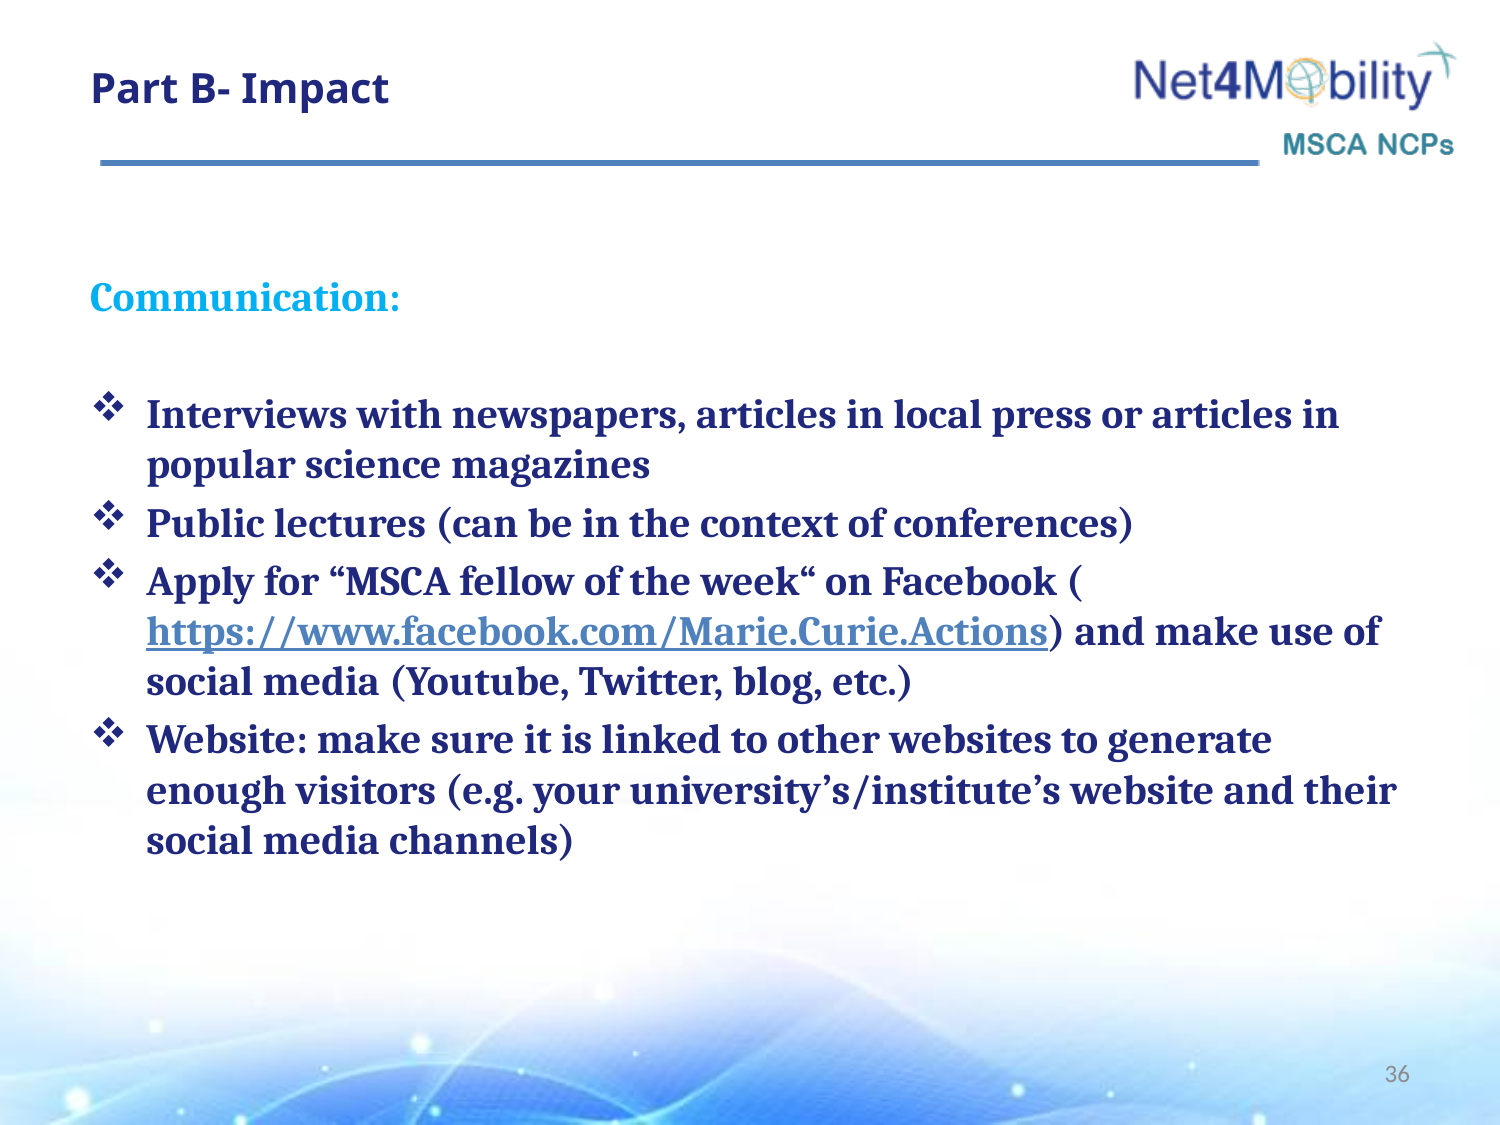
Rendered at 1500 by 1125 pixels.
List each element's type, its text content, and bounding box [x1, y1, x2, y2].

picture [0, 0, 1500, 1125]
title Part B- Impact [75, 30, 1093, 144]
slide_number 36 [1074, 1042, 1425, 1103]
list Communication: Interviews with newspapers, articles in local press or articles in popular science magazines Public lectures (can be in the context of conferences) Apply for “MSCA fellow of the week“ on Facebook (https://www.facebook.com/Marie.Curie.Actions) and make use of social media (Youtube, Twitter, blog, etc.) Website: make sure it is linked to other websites to generate enough visitors (e.g. your university’s/institute’s website and their social media channels) [75, 262, 1425, 1005]
